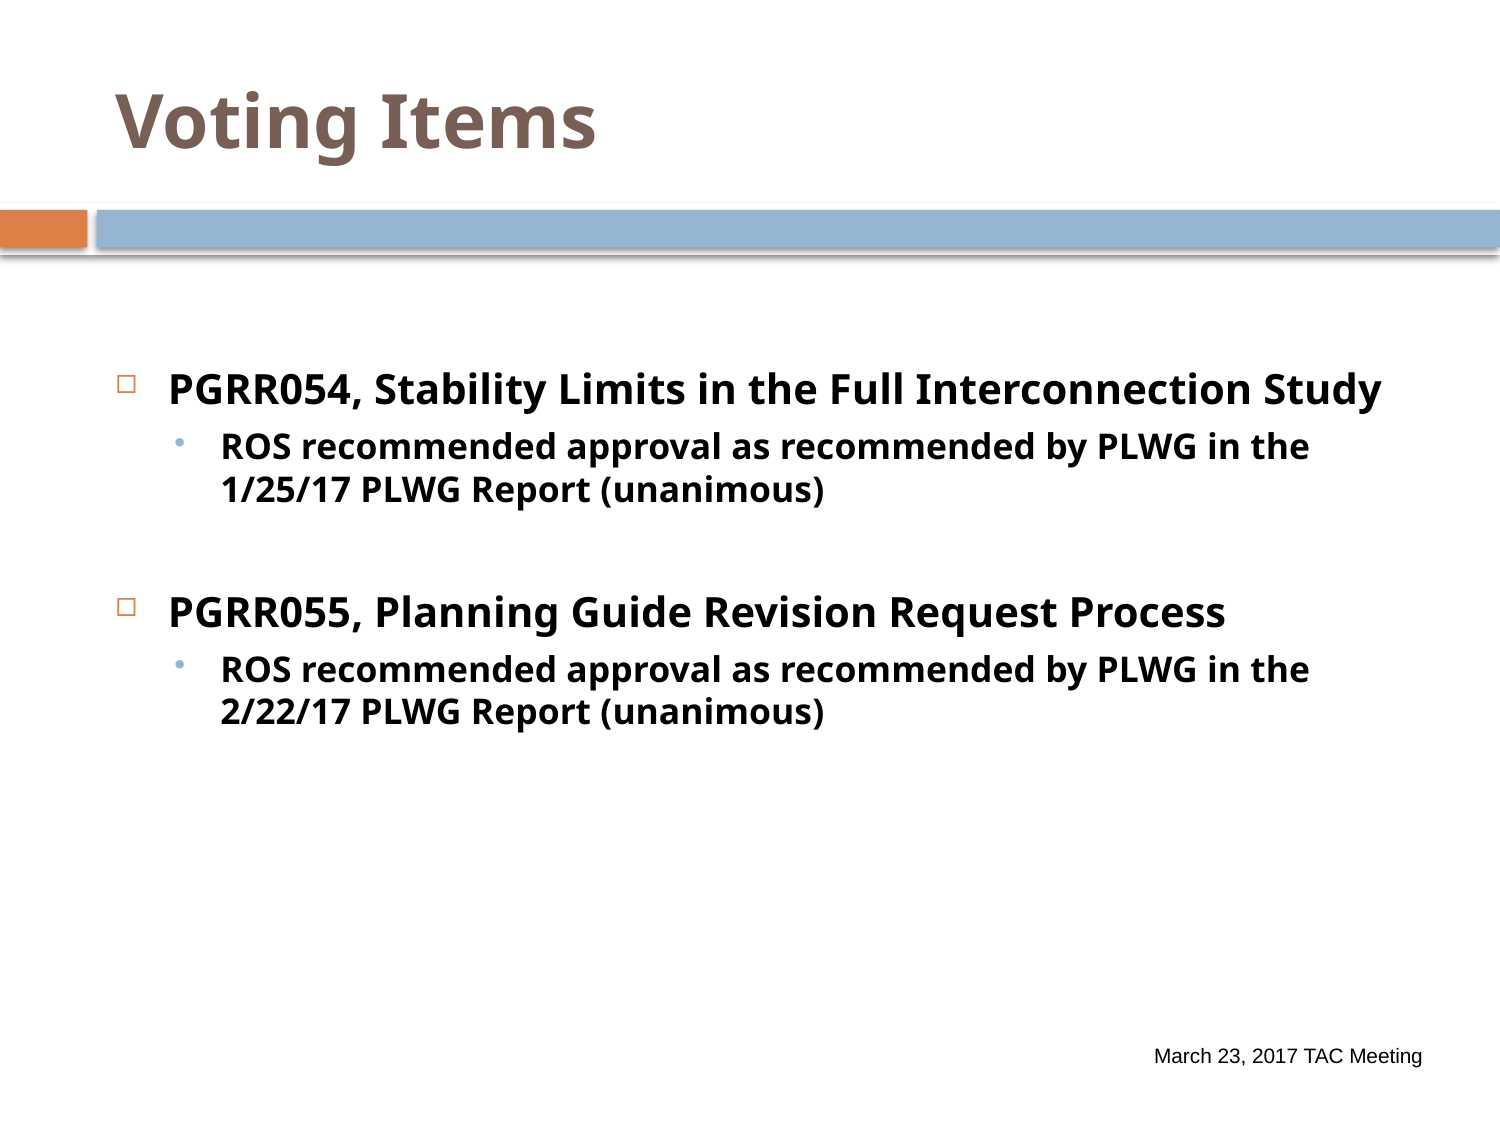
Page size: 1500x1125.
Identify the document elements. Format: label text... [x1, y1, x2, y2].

title Voting Items [100, 37, 1439, 201]
list PGRR054, Stability Limits in the Full Interconnection Study ROS recommended approval as recommended by PLWG in the 1/25/17 PLWG Report (unanimous) PGRR055, Planning Guide Revision Request Process ROS recommended approval as recommended by PLWG in the 2/22/17 PLWG Report (unanimous) [100, 297, 1439, 1001]
footer March 23, 2017 TAC Meeting [99, 1025, 1438, 1085]
